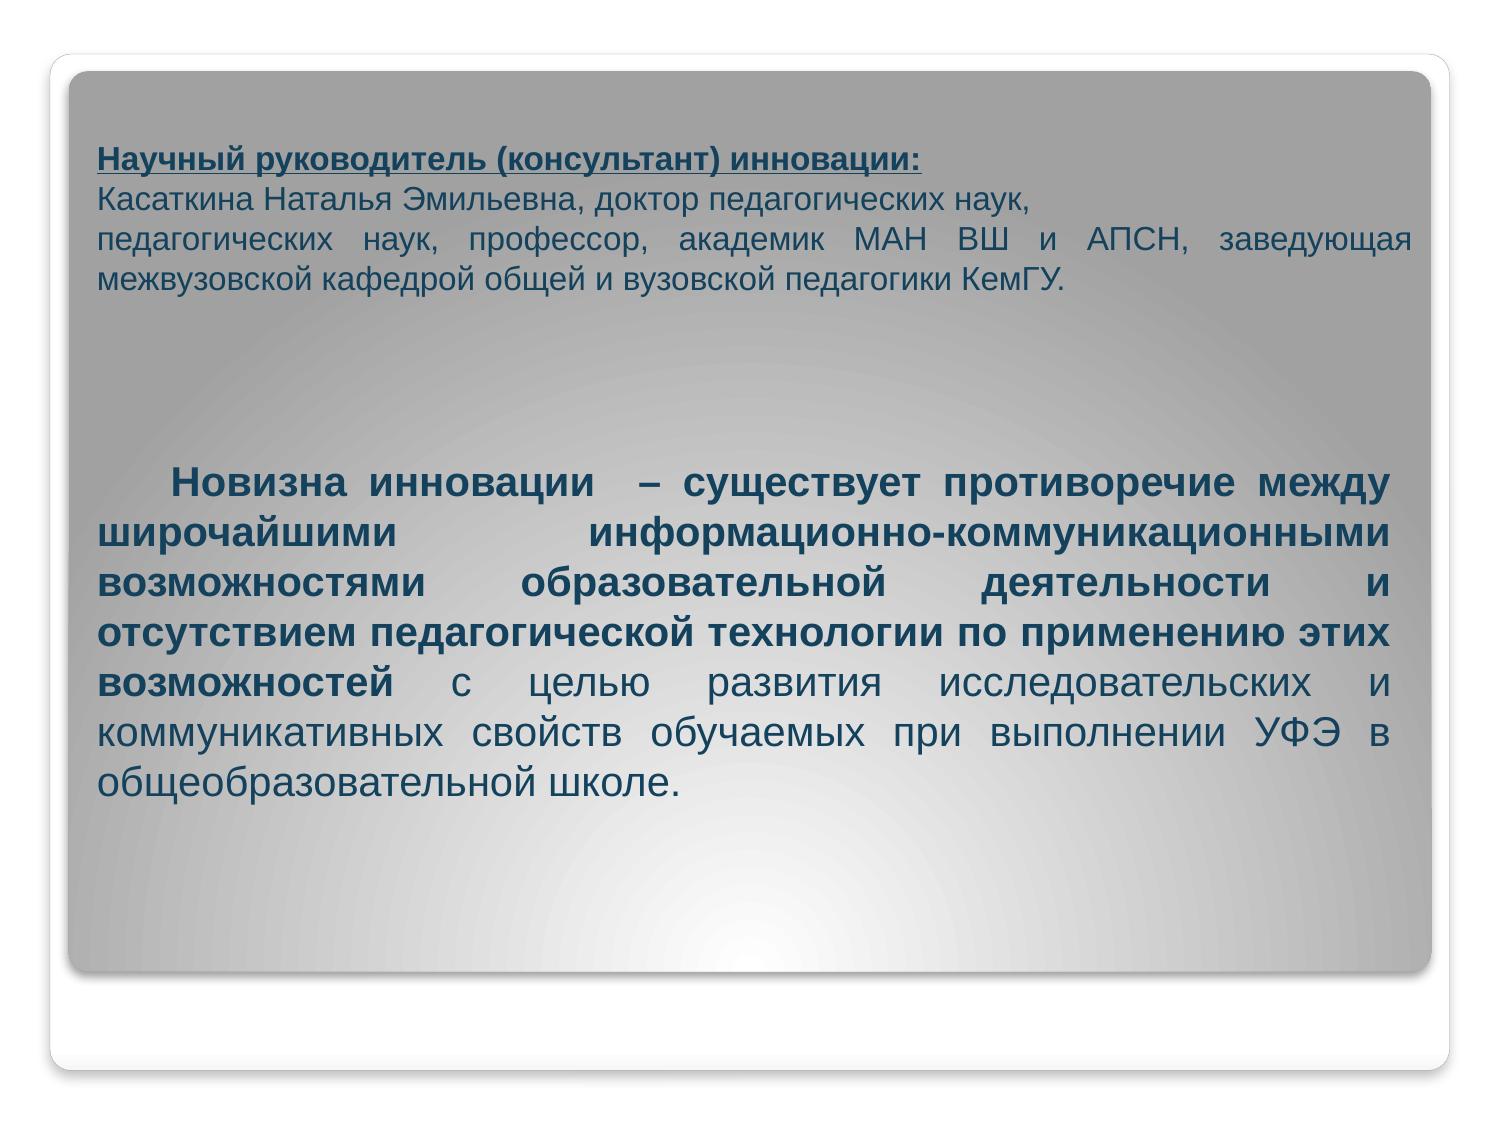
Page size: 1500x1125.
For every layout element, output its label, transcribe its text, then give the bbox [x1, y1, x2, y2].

text_box Новизна инновации – существует противоречие между широчайшими информационно-коммуникационными возможностями образовательной деятельности и отсутствием педагогической технологии по применению этих возможностей с целью развития исследовательских и коммуникативных свойств обучаемых при выполнении УФЭ в общеобразовательной школе. [81, 446, 1407, 813]
text_box Научный руководитель (консультант) инновации: Касаткина Наталья Эмильевна, доктор педагогических наук, педагогических наук, профессор, академик МАН ВШ и АПСН, заведующая межвузовской кафедрой общей и вузовской педагогики КемГУ. [81, 129, 1430, 305]
